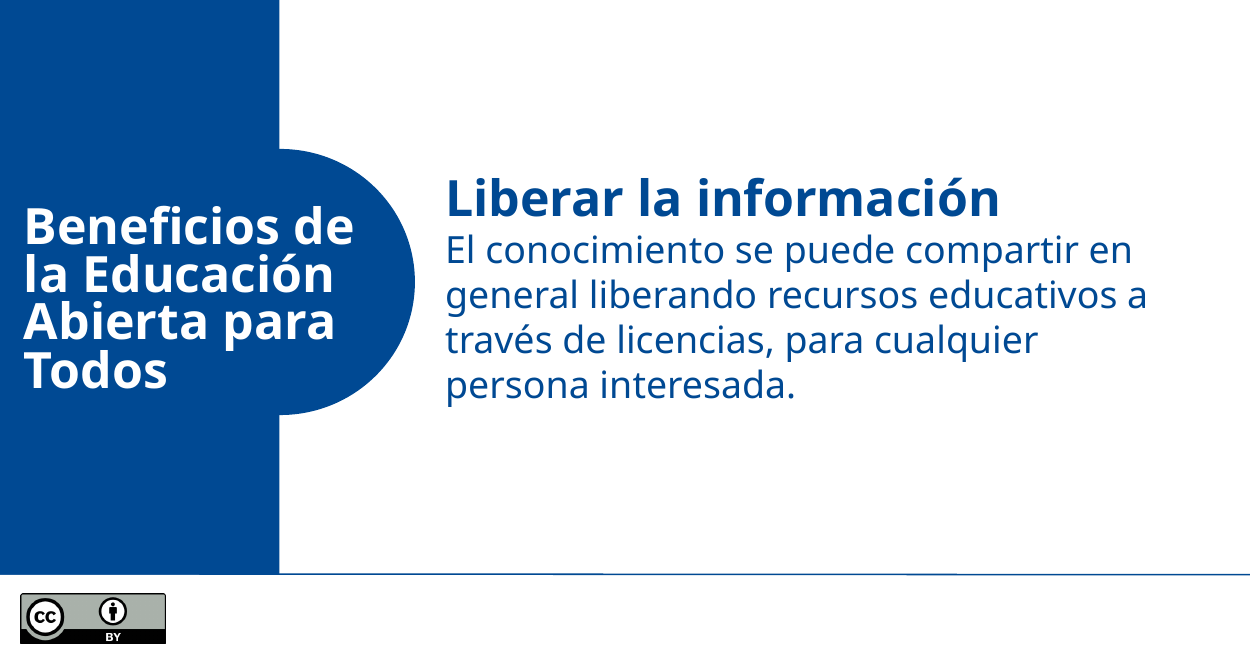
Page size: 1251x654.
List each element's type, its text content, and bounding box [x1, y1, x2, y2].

text_box [0, 0, 280, 573]
text_box Liberar la información El conocimiento se puede compartir en general liberando recursos educativos a través de licencias, para cualquier persona interesada. [430, 151, 1180, 421]
text_box [0, 582, 1250, 654]
text_box Beneficios de la Educación Abierta para Todos [8, 190, 379, 413]
text_box [379, 191, 415, 373]
text_box [183, 148, 378, 190]
picture [20, 592, 166, 645]
